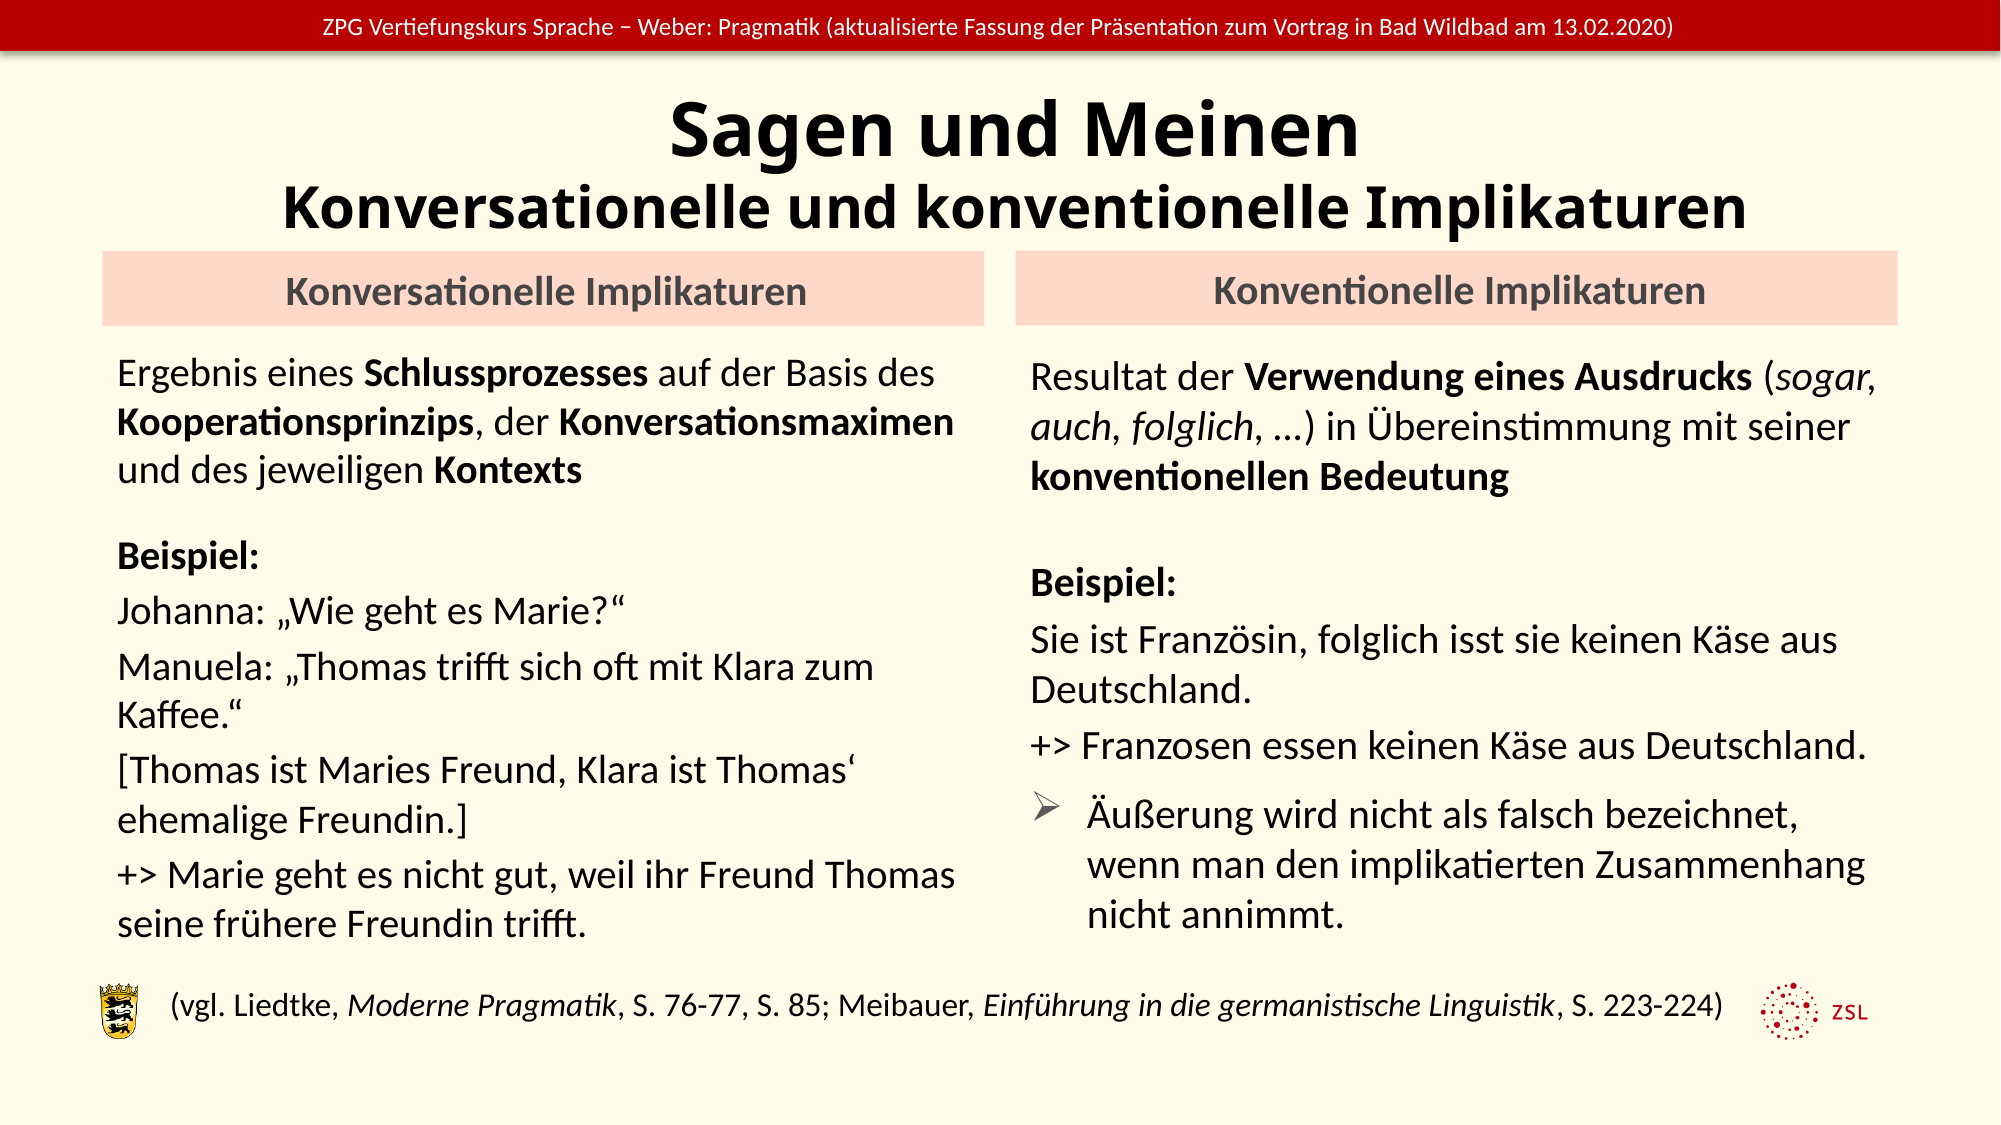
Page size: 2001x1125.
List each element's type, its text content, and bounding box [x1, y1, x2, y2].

text_box (vgl. Liedtke, Moderne Pragmatik, S. 76-77, S. 85; Meibauer, Einführung in die germanistische Linguistik, S. 223-224) [137, 975, 1756, 1031]
list Konversationelle Implikaturen [101, 250, 985, 327]
list Resultat der Verwendung eines Ausdrucks (sogar, auch, folglich, …) in Übereinstimmung mit seiner konventionellen Bedeutung Beispiel: Sie ist Französin, folglich isst sie keinen Käse aus Deutschland. +> Franzosen essen keinen Käse aus Deutschland. Äußerung wird nicht als falsch bezeichnet, wenn man den implikatierten Zusammenhang nicht annimmt. [1015, 341, 1898, 964]
picture [98, 981, 140, 1041]
list Konventionelle Implikaturen [1015, 249, 1899, 326]
title Sagen und Meinen Konversationelle und konventionelle Implikaturen [115, 73, 1916, 249]
list Ergebnis eines Schlussprozesses auf der Basis des Kooperationsprinzips, der Konversationsmaximen und des jeweiligen Kontexts Beispiel: Johanna: „Wie geht es Marie?“ Manuela: „Thomas trifft sich oft mit Klara zum Kaffee.“ [Thomas ist Maries Freund, Klara ist Thomas‘ ehemalige Freundin.] +> Marie geht es nicht gut, weil ihr Freund Thomas seine frühere Freundin trifft. [102, 337, 985, 965]
picture [1746, 968, 1882, 1054]
